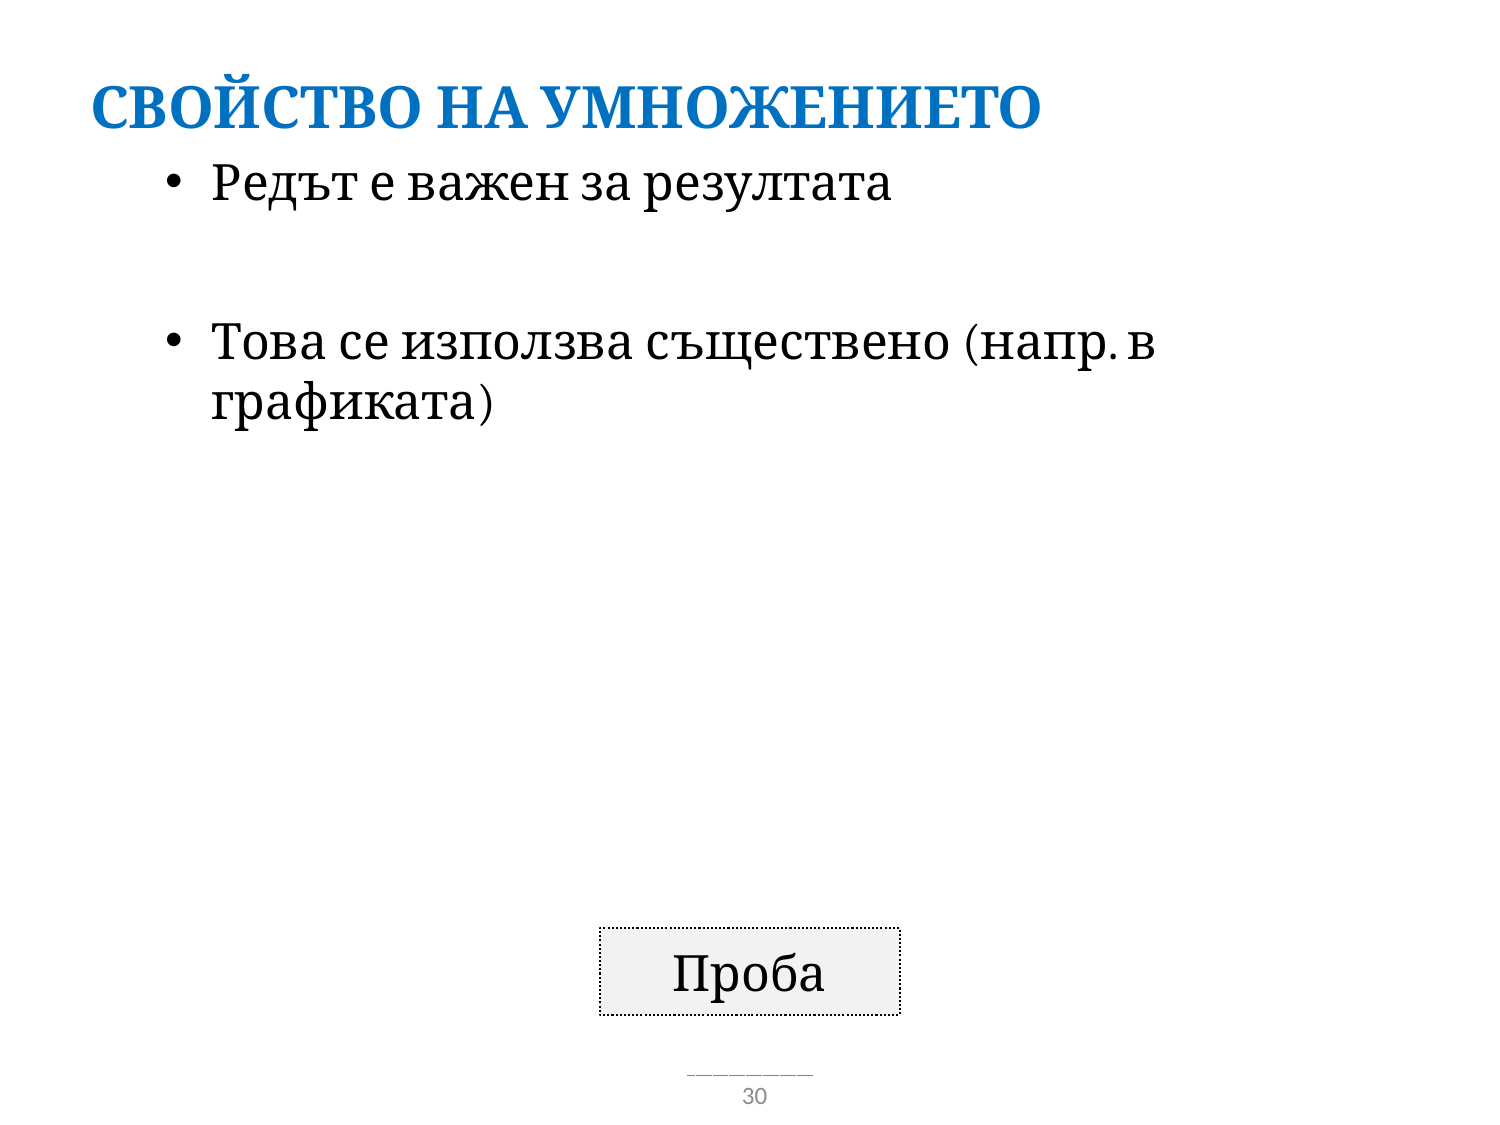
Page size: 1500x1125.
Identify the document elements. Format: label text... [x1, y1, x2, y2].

text_box Проба [598, 926, 902, 1017]
slide_number 30 [579, 1065, 930, 1125]
